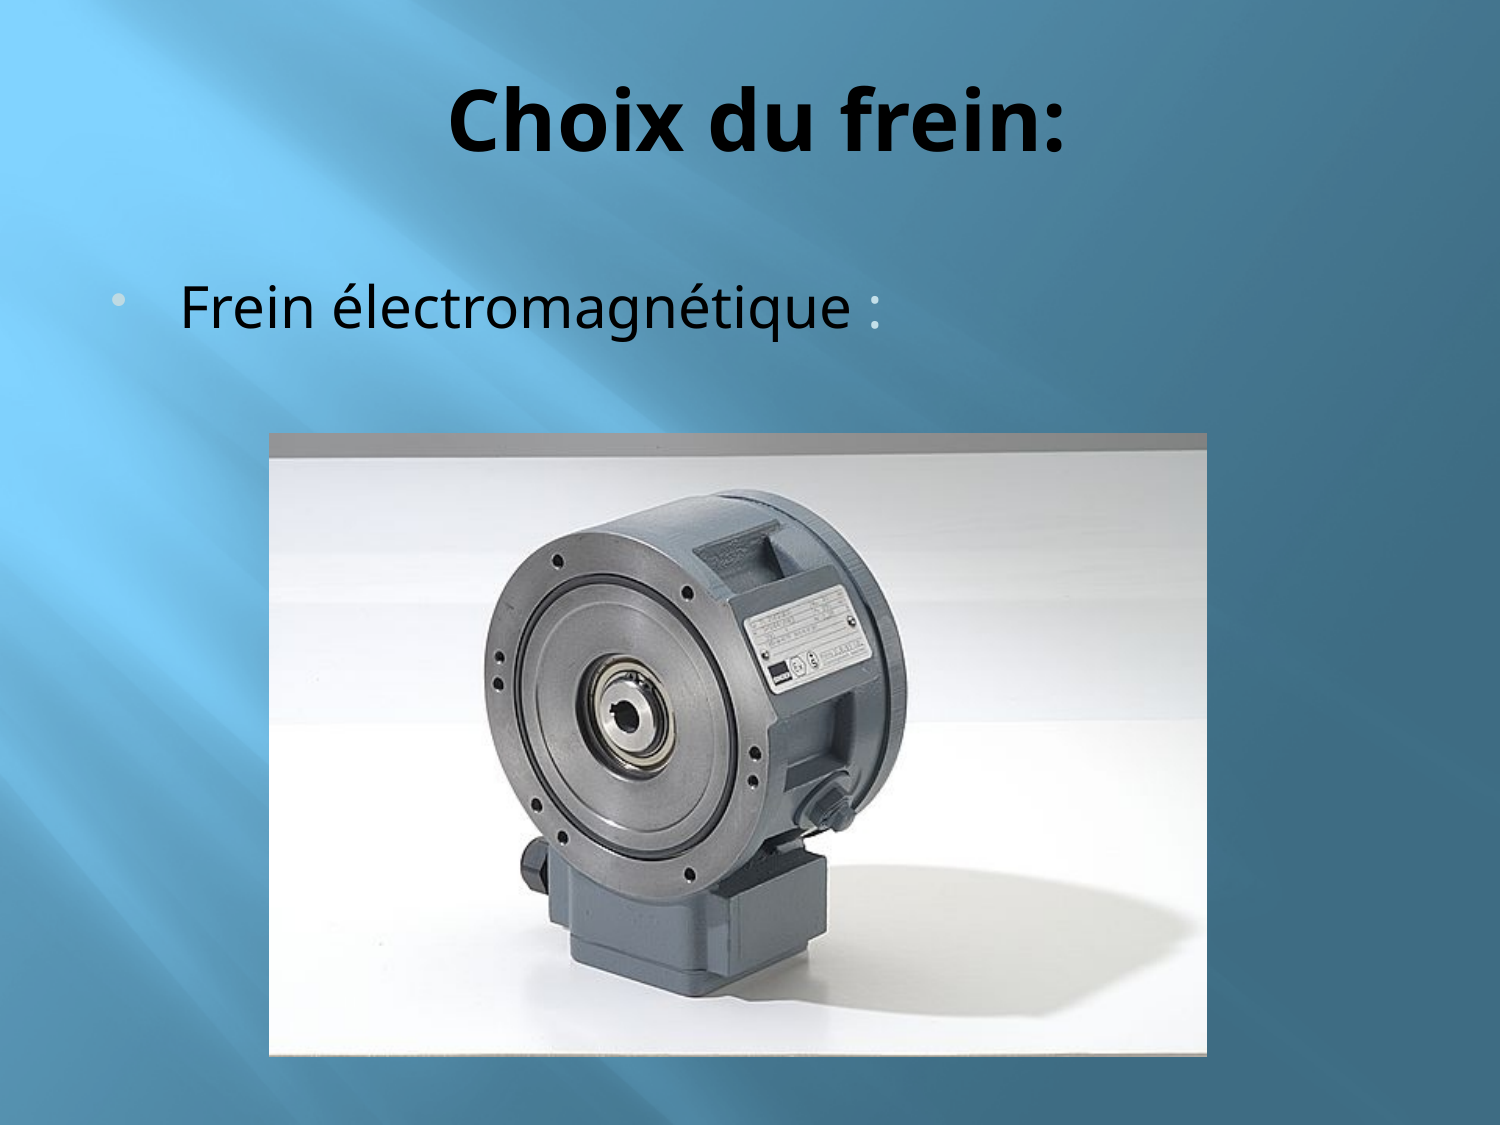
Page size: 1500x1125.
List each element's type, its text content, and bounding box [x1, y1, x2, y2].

title Choix du frein: [82, 23, 1432, 211]
list Frein électromagnétique : [75, 262, 1425, 364]
picture [269, 433, 1208, 1058]
